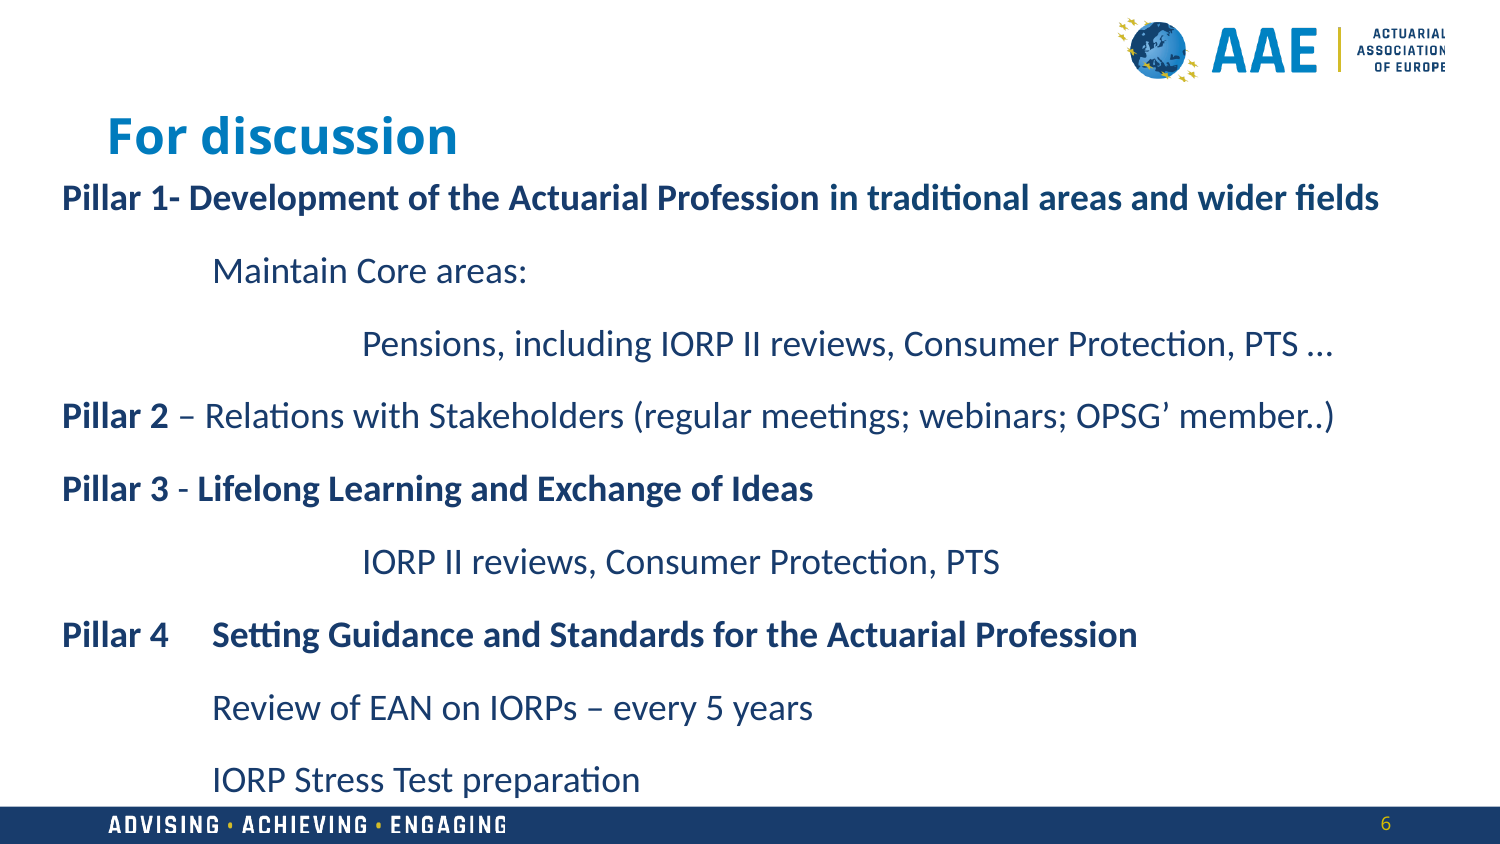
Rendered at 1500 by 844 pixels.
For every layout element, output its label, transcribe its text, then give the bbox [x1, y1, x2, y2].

list Pillar 1- Development of the Actuarial Profession in traditional areas and wider fields Maintain Core areas: Pensions, including IORP II reviews, Consumer Protection, PTS … Pillar 2 – Relations with Stakeholders (regular meetings; webinars; OPSG’ member..) Pillar 3 - Lifelong Learning and Exchange of Ideas IORP II reviews, Consumer Protection, PTS Pillar 4 Setting Guidance and Standards for the Actuarial Profession Review of EAN on IORPs – every 5 years IORP Stress Test preparation [62, 164, 1402, 797]
title For discussion [106, 94, 1392, 164]
slide_number 6 [1102, 809, 1392, 842]
